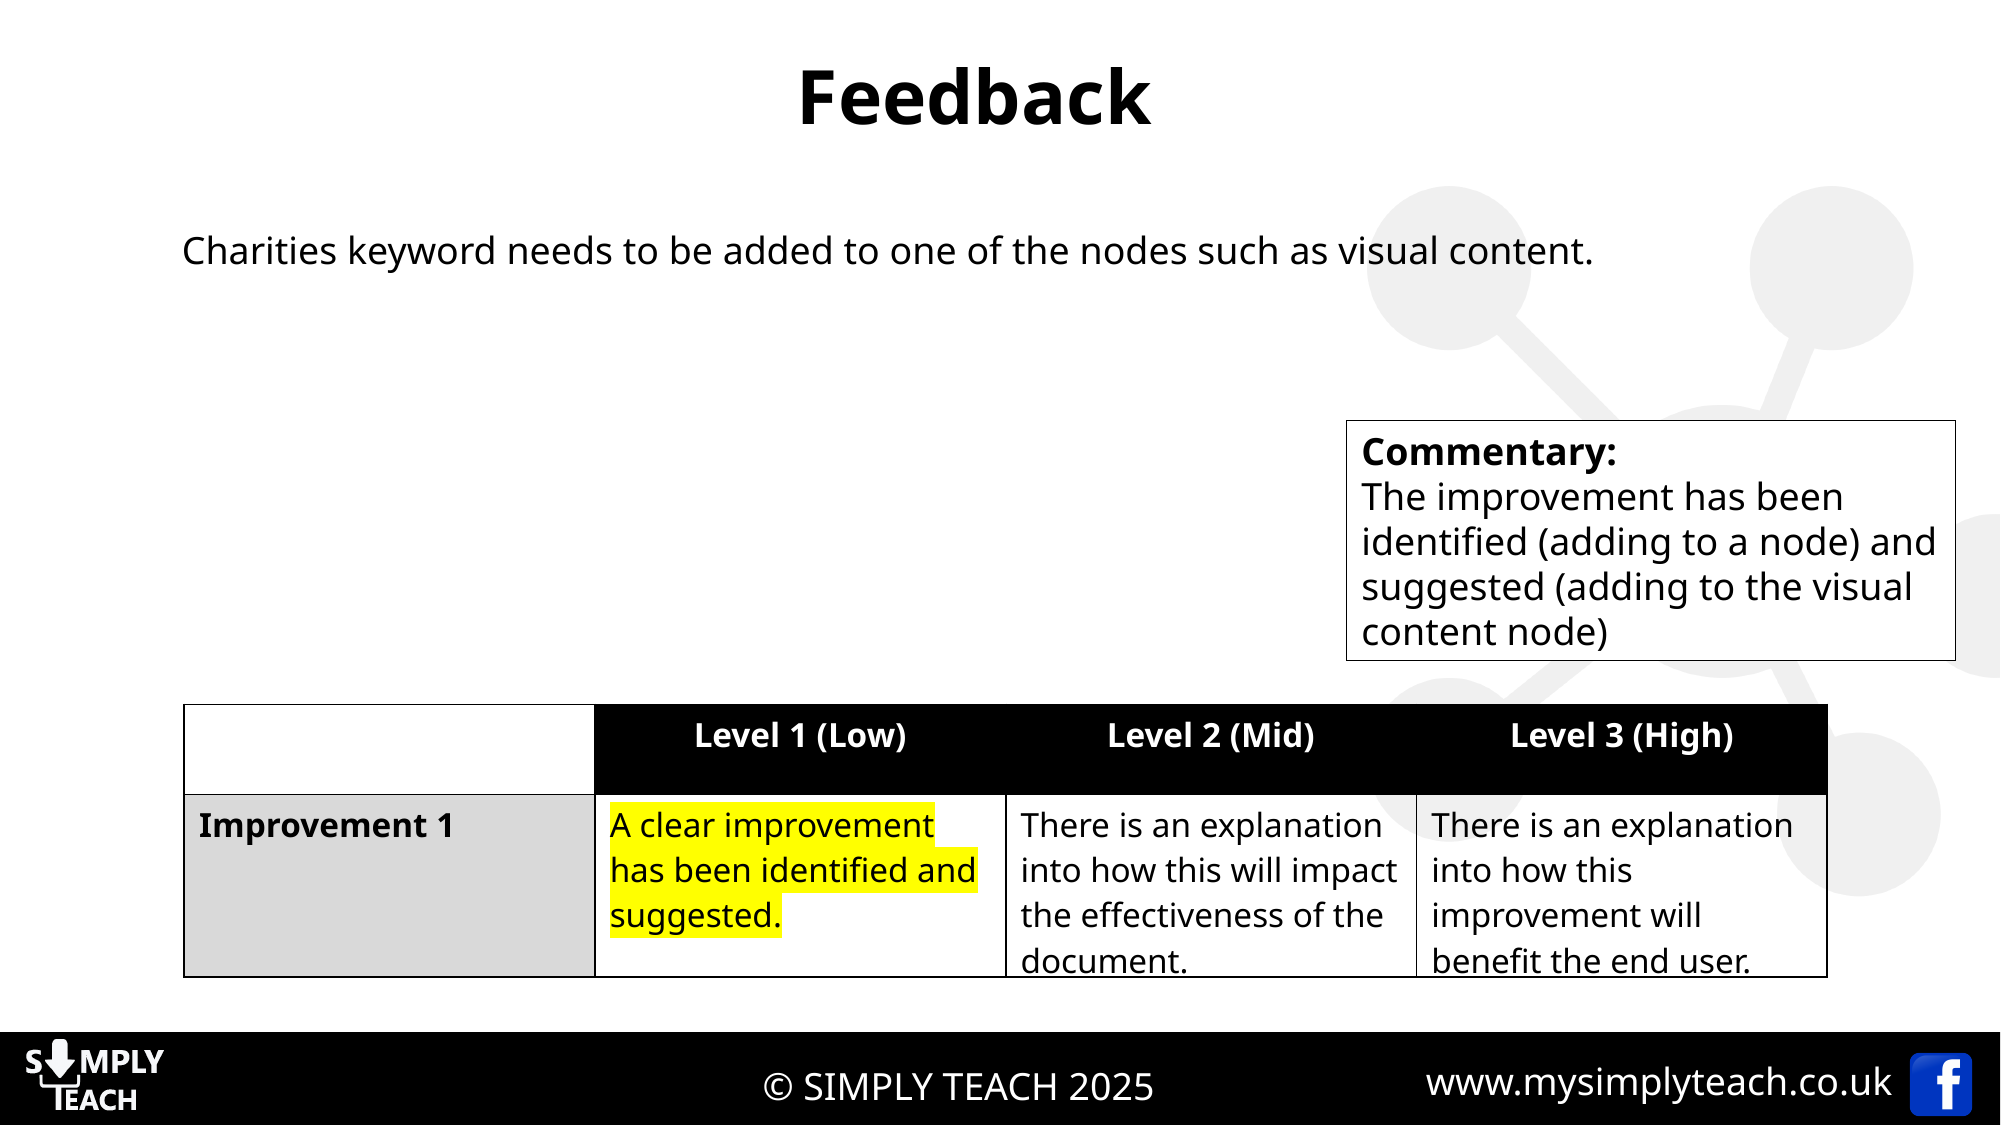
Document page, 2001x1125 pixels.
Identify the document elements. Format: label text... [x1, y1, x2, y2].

text_box Commentary: The improvement has been identified (adding to a node) and suggested (adding to the visual content node) [1346, 420, 1956, 661]
text_box Feedback [184, 42, 1765, 147]
table_header [185, 705, 594, 794]
table_cell There is an explanation into how this improvement will benefit the end user. [1417, 795, 1826, 976]
table_header Level 2 (Mid) [1007, 705, 1416, 794]
picture [15, 1033, 182, 1122]
table_cell Improvement 1 [185, 795, 594, 976]
table_cell There is an explanation into how this will impact the effectiveness of the document. [1007, 795, 1416, 976]
table_cell A clear improvement has been identified and suggested. [596, 795, 1005, 976]
table_header Level 3 (High) [1417, 705, 1826, 794]
table_header Level 1 (Low) [596, 705, 1005, 794]
picture [1907, 1050, 1975, 1119]
text_box Charities keyword needs to be added to one of the nodes such as visual content. [167, 219, 1725, 280]
